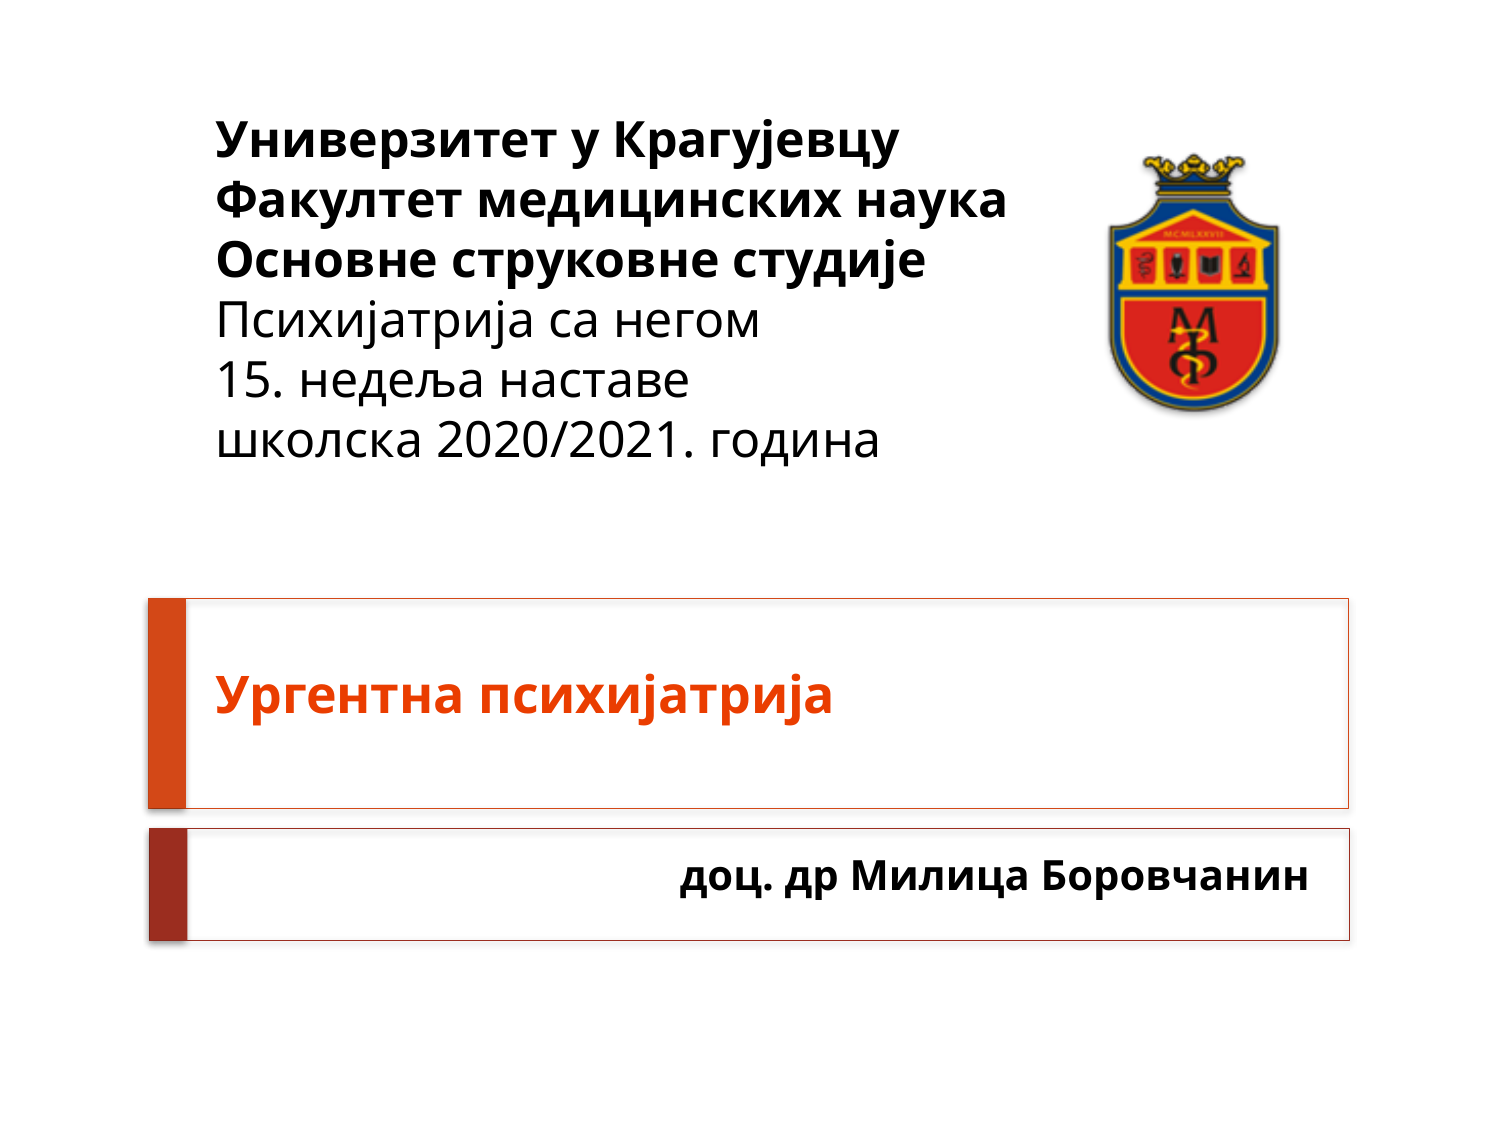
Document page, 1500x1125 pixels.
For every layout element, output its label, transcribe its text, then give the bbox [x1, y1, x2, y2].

subtitle доц. др Милица Боровчанин [199, 840, 1326, 929]
picture [1074, 137, 1305, 414]
title Универзитет у Крагујевцу Факултет медицинских наука Основне струковне студије Психијатрија са негом 15. недеља наставе школска 2020/2021. година Ургентна психијатрија [199, 99, 1326, 801]
